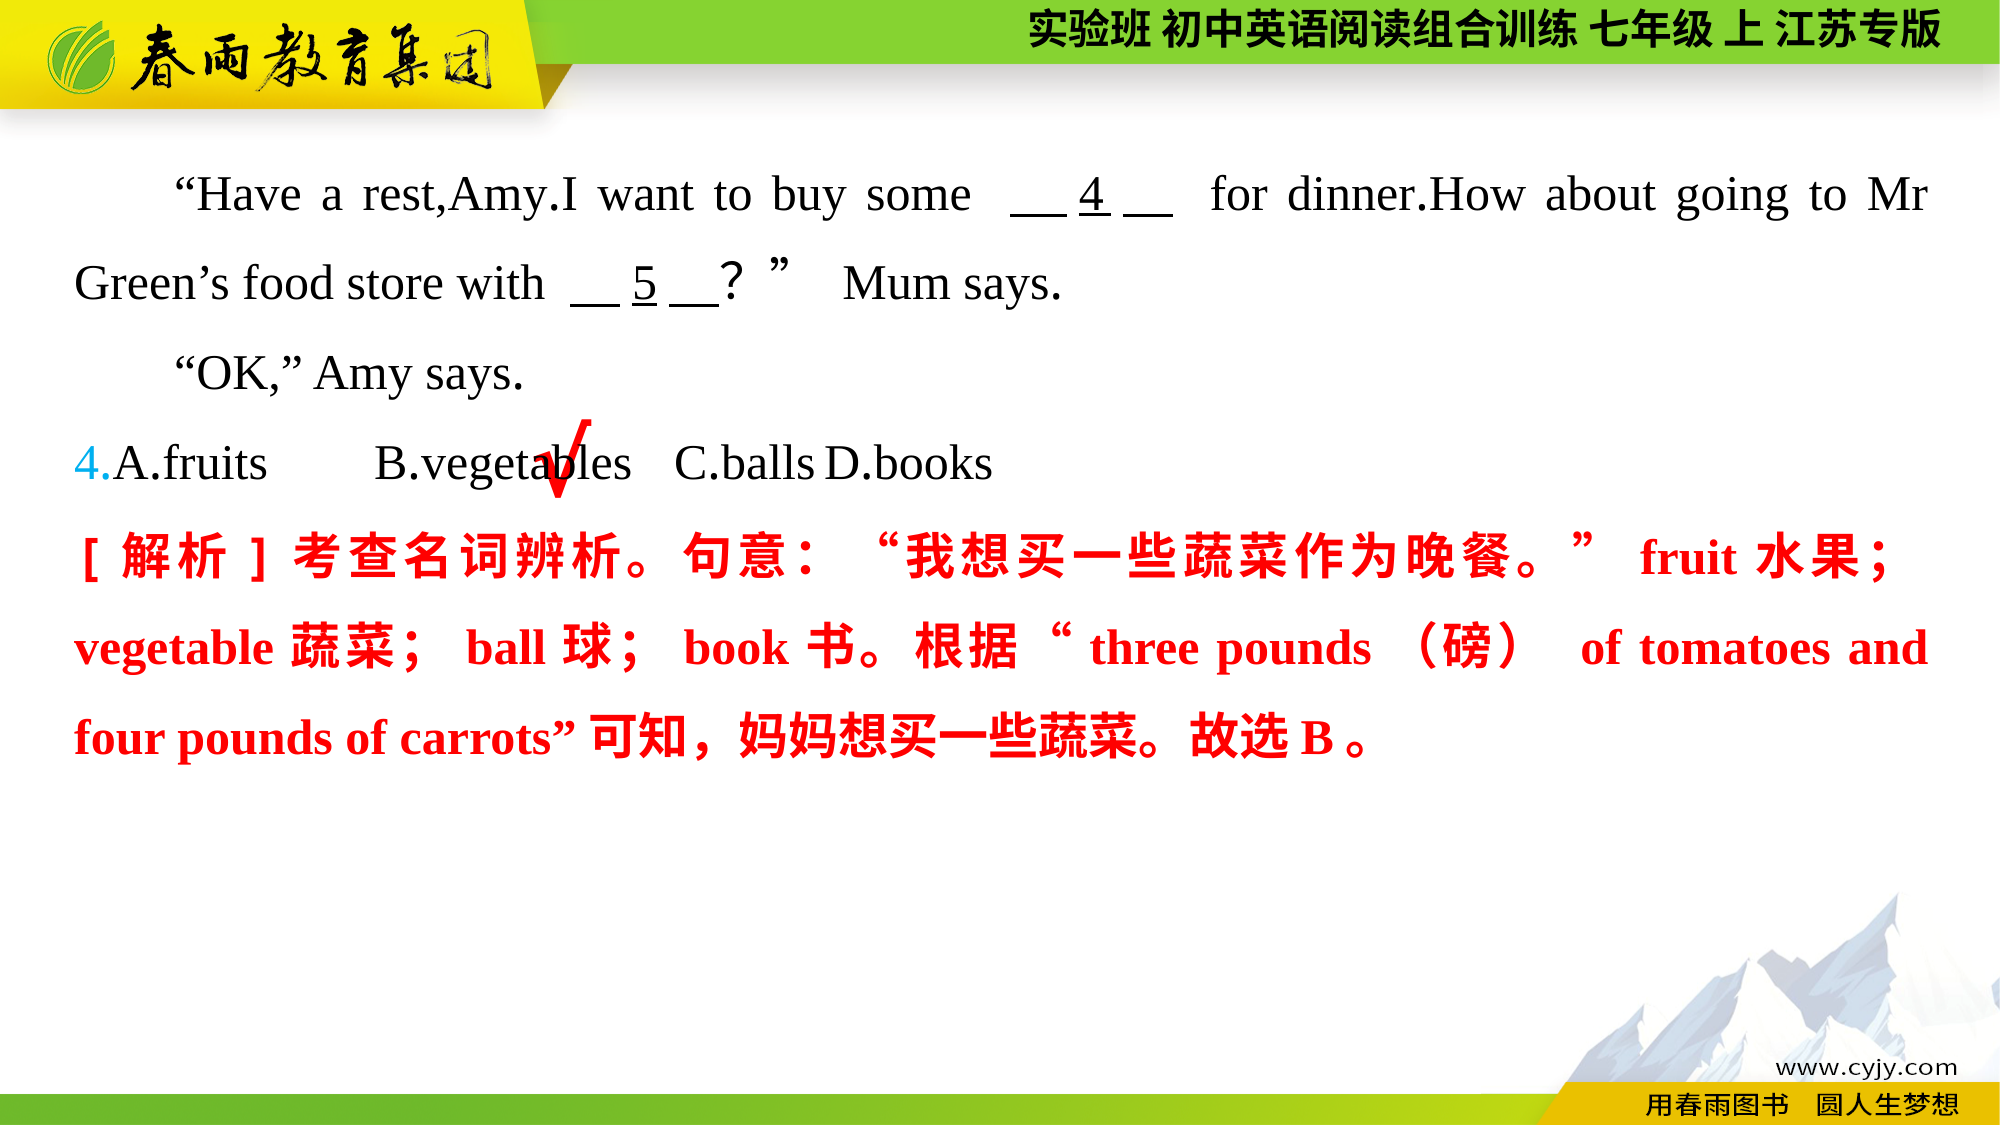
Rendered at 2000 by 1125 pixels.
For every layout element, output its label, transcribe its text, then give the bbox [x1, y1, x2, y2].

text_box [解析]考查名词辨析。句意：“我想买一些蔬菜作为晚餐。”fruit水果；vegetable蔬菜；ball球；book书。根据“three pounds（磅） of tomatoes and four pounds of carrots”可知，妈妈想买一些蔬菜。故选B。 [59, 486, 1944, 772]
list “Have a rest,Amy.I want to buy some 4 for dinner.How about going to Mr Green’s food store with 5 ？” Mum says. “OK,” Amy says. 4.A.fruits B.vegetables C.balls D.books [59, 122, 1944, 486]
picture [0, 0, 2000, 1125]
